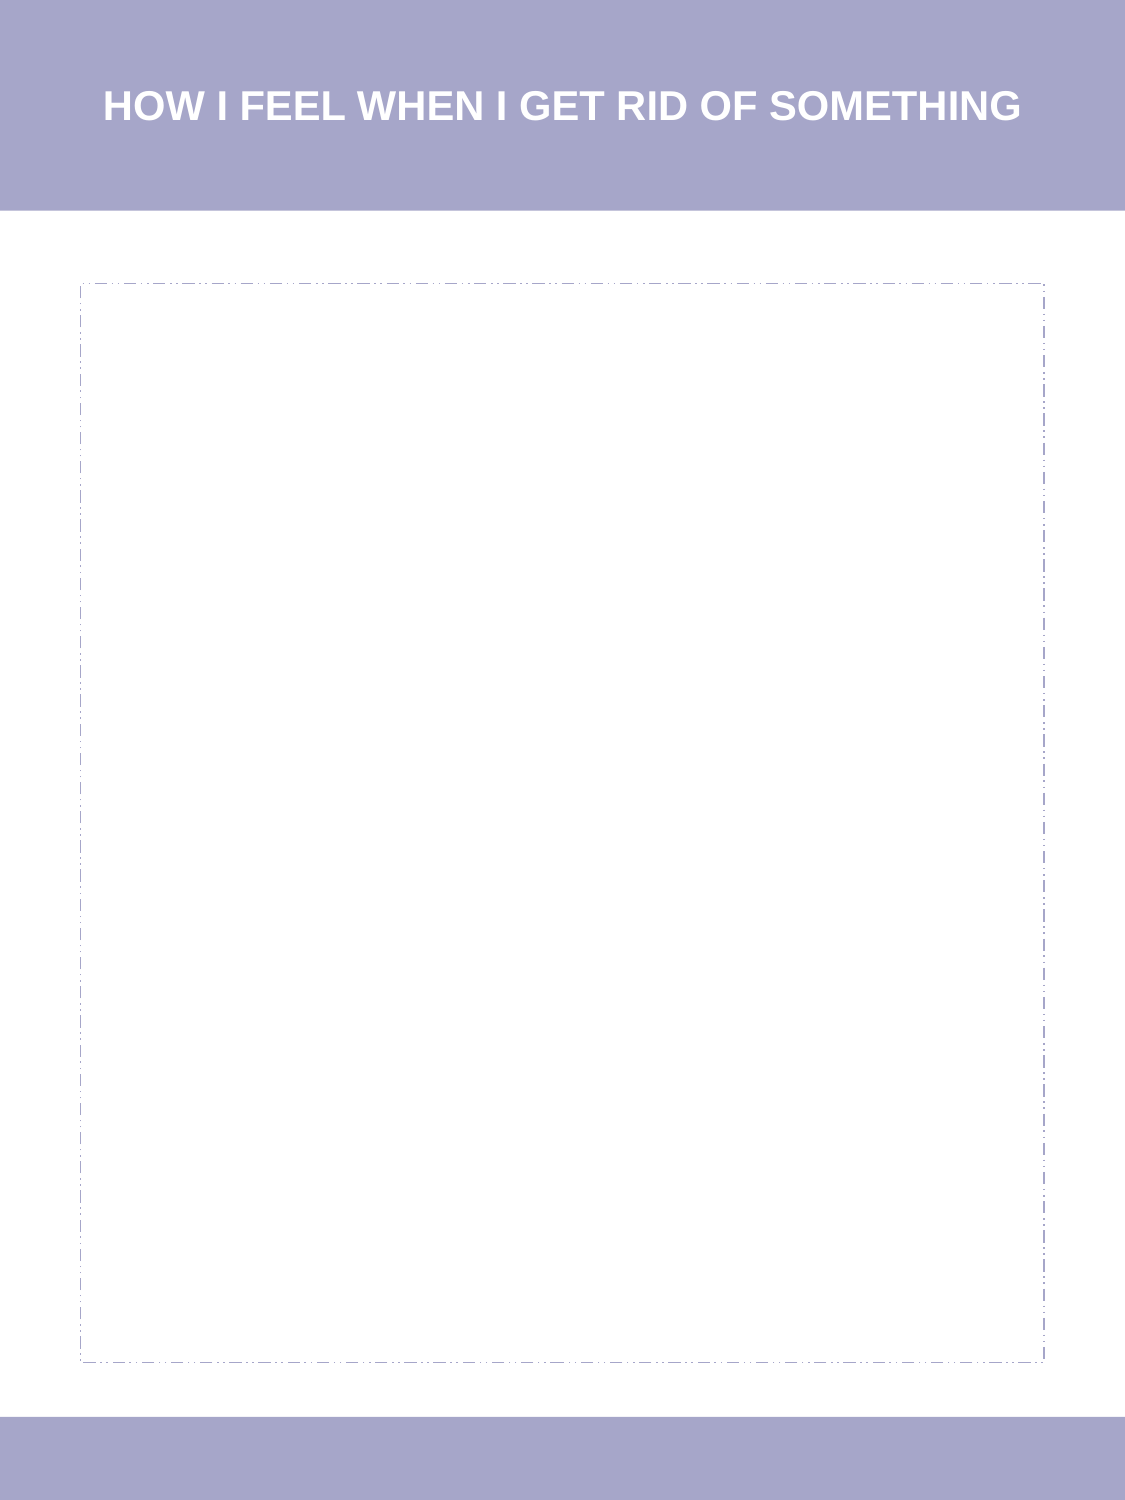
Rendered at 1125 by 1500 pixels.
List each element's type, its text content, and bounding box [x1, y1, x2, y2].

text_box [0, 0, 1125, 213]
text_box [79, 281, 1046, 1365]
text_box [0, 1415, 1125, 1500]
text_box HOW I FEEL WHEN I GET RID OF SOMETHING [80, 71, 1045, 137]
